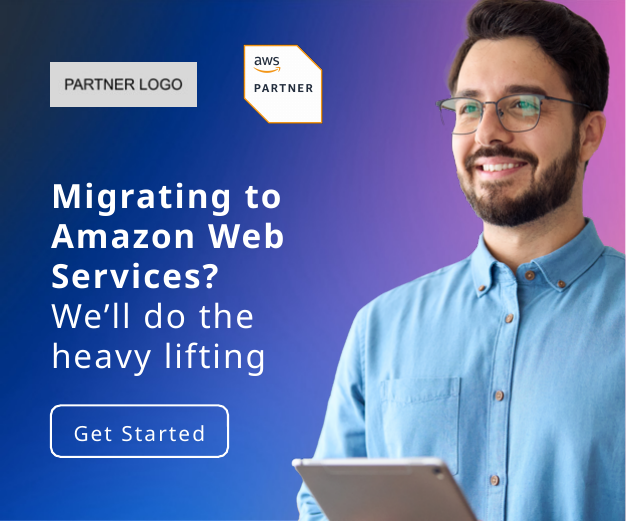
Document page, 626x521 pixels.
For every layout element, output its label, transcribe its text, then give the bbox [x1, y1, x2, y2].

text_box Migrating to Amazon Web Services? We’ll do the heavy lifting [50, 175, 356, 375]
picture [0, 0, 626, 521]
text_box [50, 405, 229, 457]
